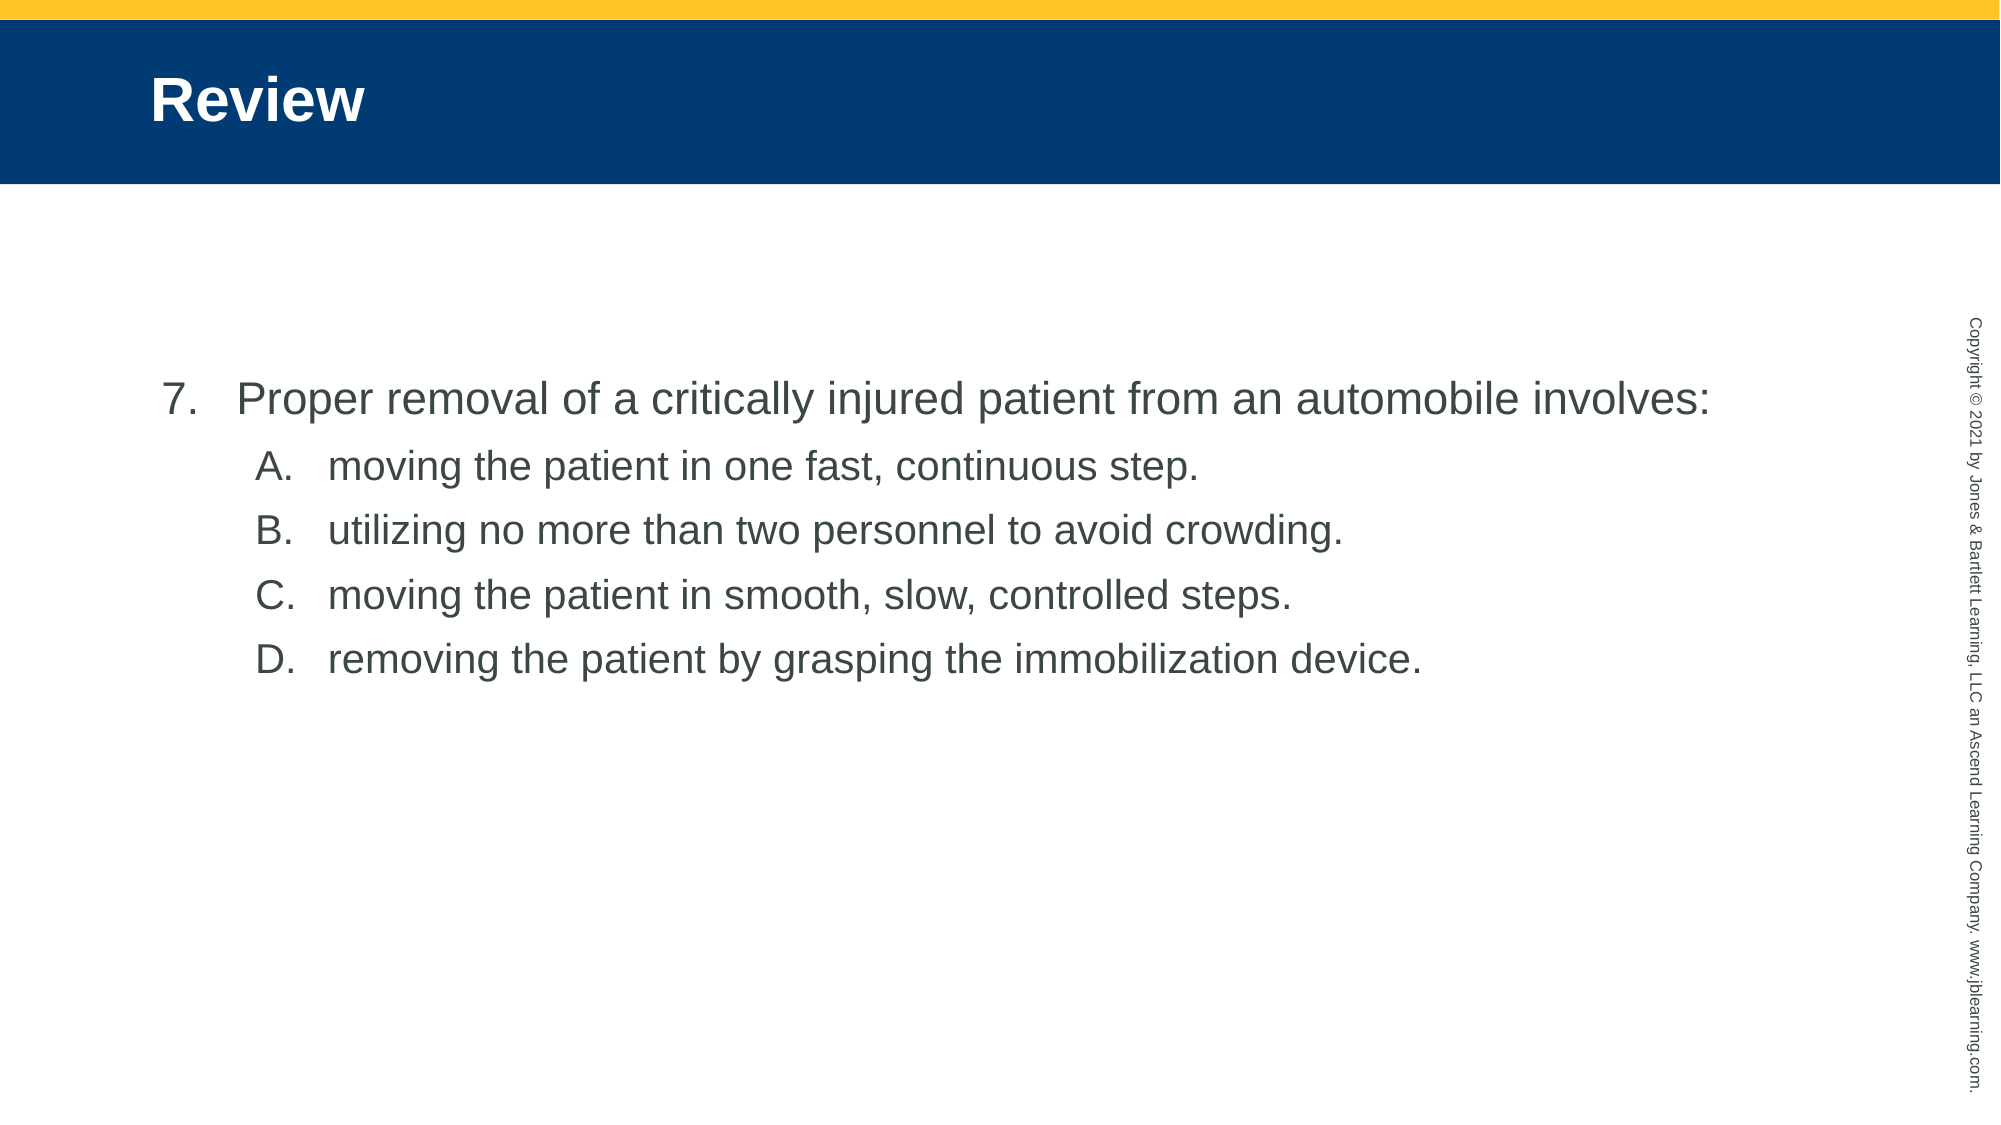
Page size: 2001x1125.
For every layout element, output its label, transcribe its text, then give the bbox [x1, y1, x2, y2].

title Review [0, 19, 2000, 185]
list Proper removal of a critically injured patient from an automobile involves: moving the patient in one fast, continuous step. utilizing no more than two personnel to avoid crowding. moving the patient in smooth, slow, controlled steps. removing the patient by grasping the immobilization device. [146, 361, 1859, 1016]
